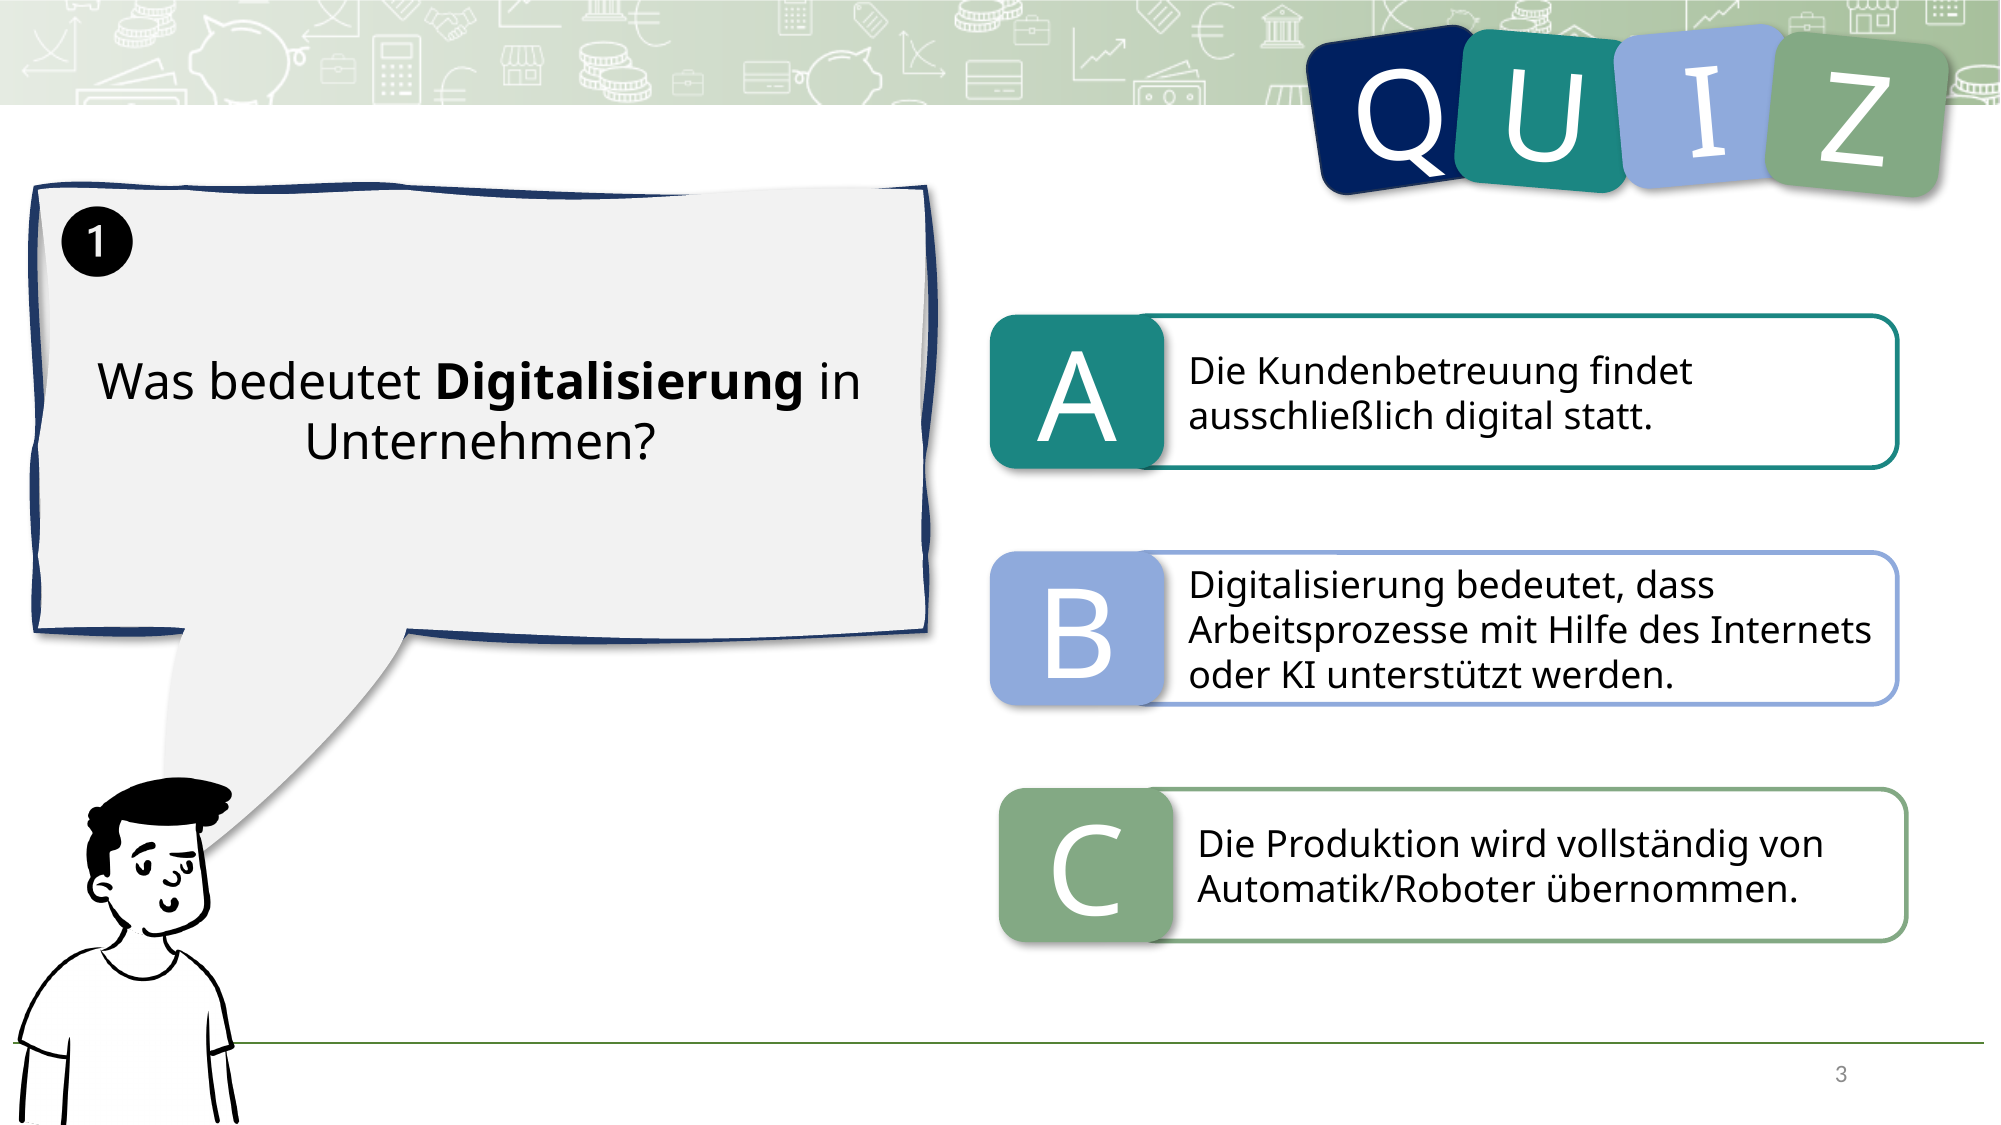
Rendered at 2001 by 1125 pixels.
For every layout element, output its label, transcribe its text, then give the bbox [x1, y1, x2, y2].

text_box U [1454, 29, 1625, 194]
text_box I [1613, 24, 1784, 189]
picture [52, 197, 142, 286]
text_box Z [1764, 31, 1949, 198]
slide_number 3 [1412, 1042, 1863, 1103]
text_box Die Kundenbetreuung findet ausschließlich digital statt. [1150, 314, 1899, 469]
text_box Was bedeutet Digitalisierung in Unternehmen? [31, 185, 935, 826]
text_box Q [1305, 24, 1473, 196]
picture [8, 770, 248, 1125]
text_box Die Produktion wird vollständig von Automatik/Roboter übernommen. [1160, 788, 1908, 943]
text_box A [989, 314, 1165, 469]
text_box C [998, 788, 1174, 943]
picture [0, 0, 2000, 105]
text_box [990, 552, 1898, 705]
